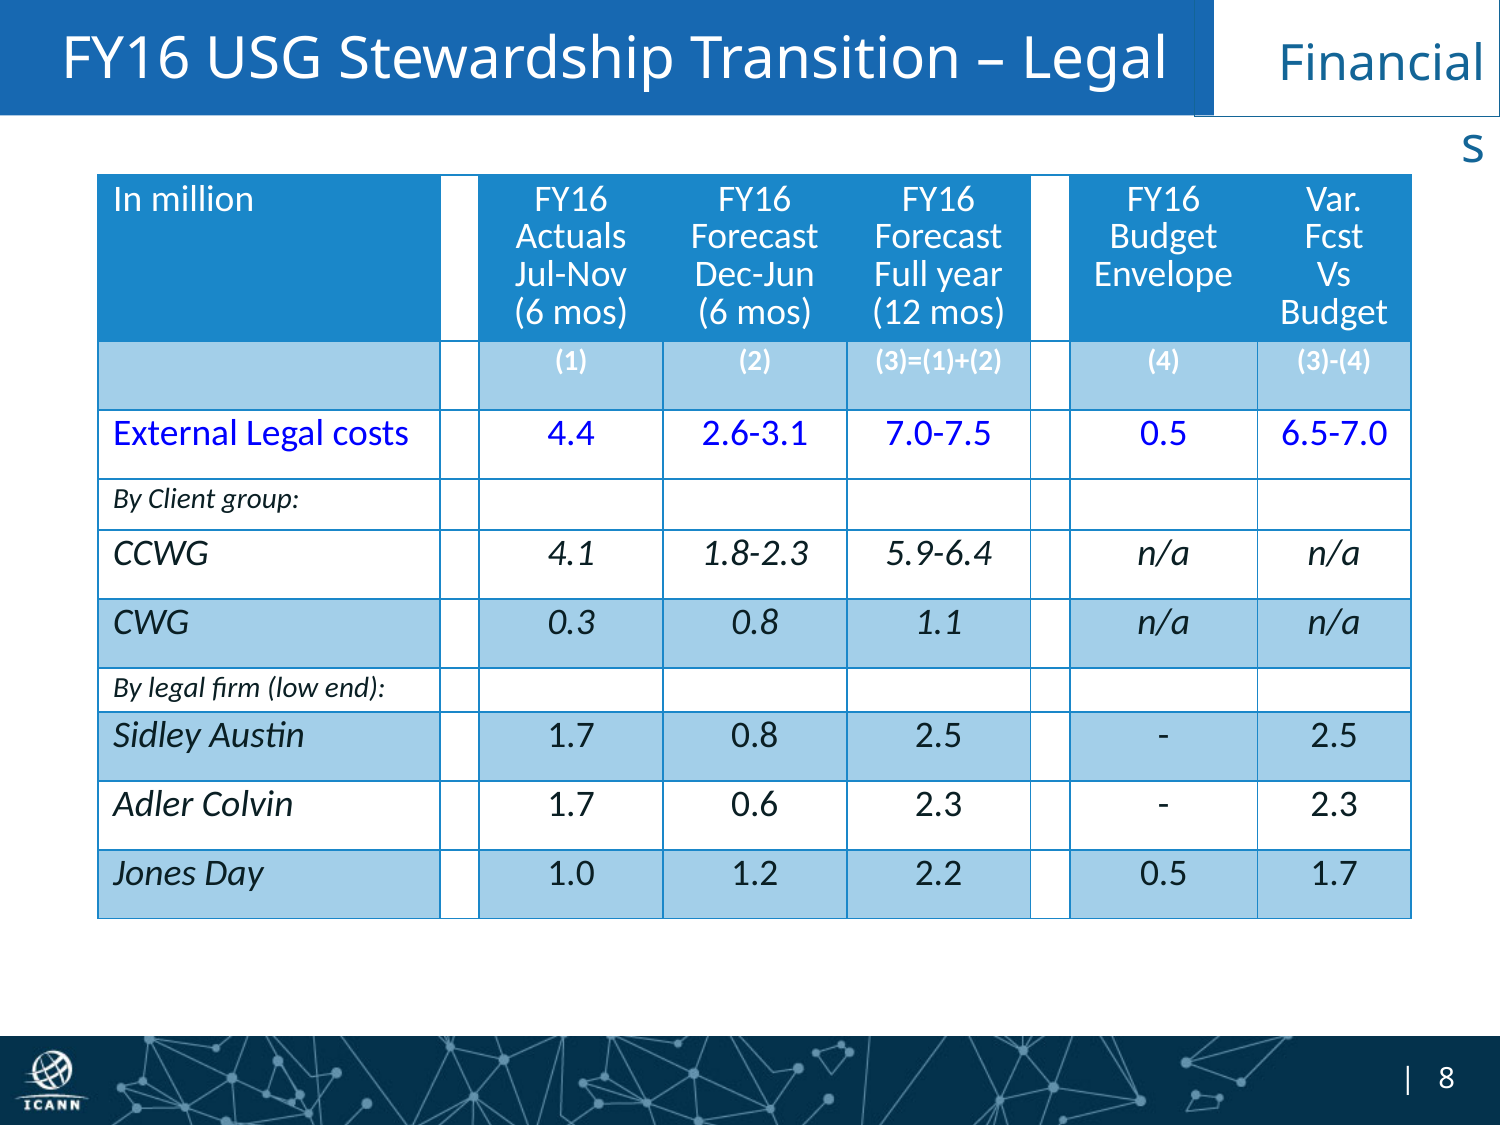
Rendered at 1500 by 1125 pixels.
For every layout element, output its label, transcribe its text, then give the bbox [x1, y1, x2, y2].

table_cell 5.9-6.4 [848, 531, 1030, 598]
table_cell 6.5-7.0 [1258, 411, 1410, 478]
table_cell External Legal costs [99, 411, 439, 478]
table_cell 0.5 [1071, 851, 1257, 918]
table_cell 2.5 [1258, 713, 1410, 780]
table_cell 2.3 [848, 782, 1030, 849]
table_cell By legal firm (low end): [99, 669, 439, 711]
table_cell - [1071, 782, 1257, 849]
table_cell [1031, 531, 1069, 598]
table_cell [441, 600, 478, 667]
table_cell (4) [1071, 342, 1257, 409]
table_cell (1) [480, 342, 662, 409]
table_cell 1.1 [848, 600, 1030, 667]
table_cell n/a [1071, 600, 1257, 667]
table_cell [441, 531, 478, 598]
table_cell 1.8-2.3 [664, 531, 846, 598]
table_cell 1.7 [1258, 851, 1410, 918]
table_cell CCWG [99, 531, 439, 598]
table_cell (3)=(1)+(2) [848, 342, 1030, 409]
table_cell [848, 480, 1030, 529]
table_header Var. Fcst Vs Budget [1258, 176, 1410, 340]
table_cell [1031, 480, 1069, 529]
title FY16 USG Stewardship Transition – Legal costs [0, 0, 1194, 116]
table_cell [1031, 851, 1069, 918]
table_cell 1.7 [480, 713, 662, 780]
table_cell [1071, 669, 1257, 711]
table_cell [1031, 342, 1069, 409]
table_header [441, 176, 478, 340]
table_cell [1071, 480, 1257, 529]
table_cell [441, 669, 478, 711]
table_cell 0.5 [1071, 411, 1257, 478]
table_cell - [1071, 713, 1257, 780]
table_cell [848, 669, 1030, 711]
table_cell 0.8 [664, 600, 846, 667]
table_cell Adler Colvin [99, 782, 439, 849]
table_cell n/a [1071, 531, 1257, 598]
table_cell [480, 480, 662, 529]
table_cell [1031, 669, 1069, 711]
table_cell [441, 480, 478, 529]
table_cell [441, 782, 478, 849]
table_cell n/a [1258, 531, 1410, 598]
table_cell [664, 669, 846, 711]
table_cell 2.3 [1258, 782, 1410, 849]
table_cell [99, 342, 439, 409]
table_cell 7.0-7.5 [848, 411, 1030, 478]
table_cell 4.4 [480, 411, 662, 478]
table_cell [441, 713, 478, 780]
table_cell 1.2 [664, 851, 846, 918]
table_cell 2.6-3.1 [664, 411, 846, 478]
table_header In million [99, 176, 439, 340]
table_cell [1258, 669, 1410, 711]
picture [0, 1036, 1500, 1125]
table_cell (2) [664, 342, 846, 409]
table_cell Sidley Austin [99, 713, 439, 780]
table_cell [1031, 411, 1069, 478]
table_cell 2.2 [848, 851, 1030, 918]
table_cell 0.8 [664, 713, 846, 780]
table_cell 4.1 [480, 531, 662, 598]
table_cell [480, 669, 662, 711]
table_cell Jones Day [99, 851, 439, 918]
table_cell [1031, 600, 1069, 667]
table_header [1031, 176, 1069, 340]
table_cell (3)-(4) [1258, 342, 1410, 409]
table_cell 1.7 [480, 782, 662, 849]
table_cell [1031, 713, 1069, 780]
table_cell By Client group: [99, 480, 439, 529]
table_header FY16 Actuals Jul-Nov (6 mos) [480, 176, 662, 340]
table_cell [441, 851, 478, 918]
table_cell [664, 480, 846, 529]
table_cell 0.6 [664, 782, 846, 849]
table_header FY16 Budget Envelope [1071, 176, 1257, 340]
table_cell 1.0 [480, 851, 662, 918]
table_cell n/a [1258, 600, 1410, 667]
table_header FY16 Forecast Dec-Jun (6 mos) [664, 176, 846, 340]
text_box Financials [1194, 0, 1500, 117]
table_cell [441, 411, 478, 478]
table_cell 0.3 [480, 600, 662, 667]
table_cell CWG [99, 600, 439, 667]
table_header FY16 Forecast Full year (12 mos) [848, 176, 1030, 340]
table_cell 2.5 [848, 713, 1030, 780]
table_cell [1031, 782, 1069, 849]
table_cell [1258, 480, 1410, 529]
table_cell [441, 342, 478, 409]
